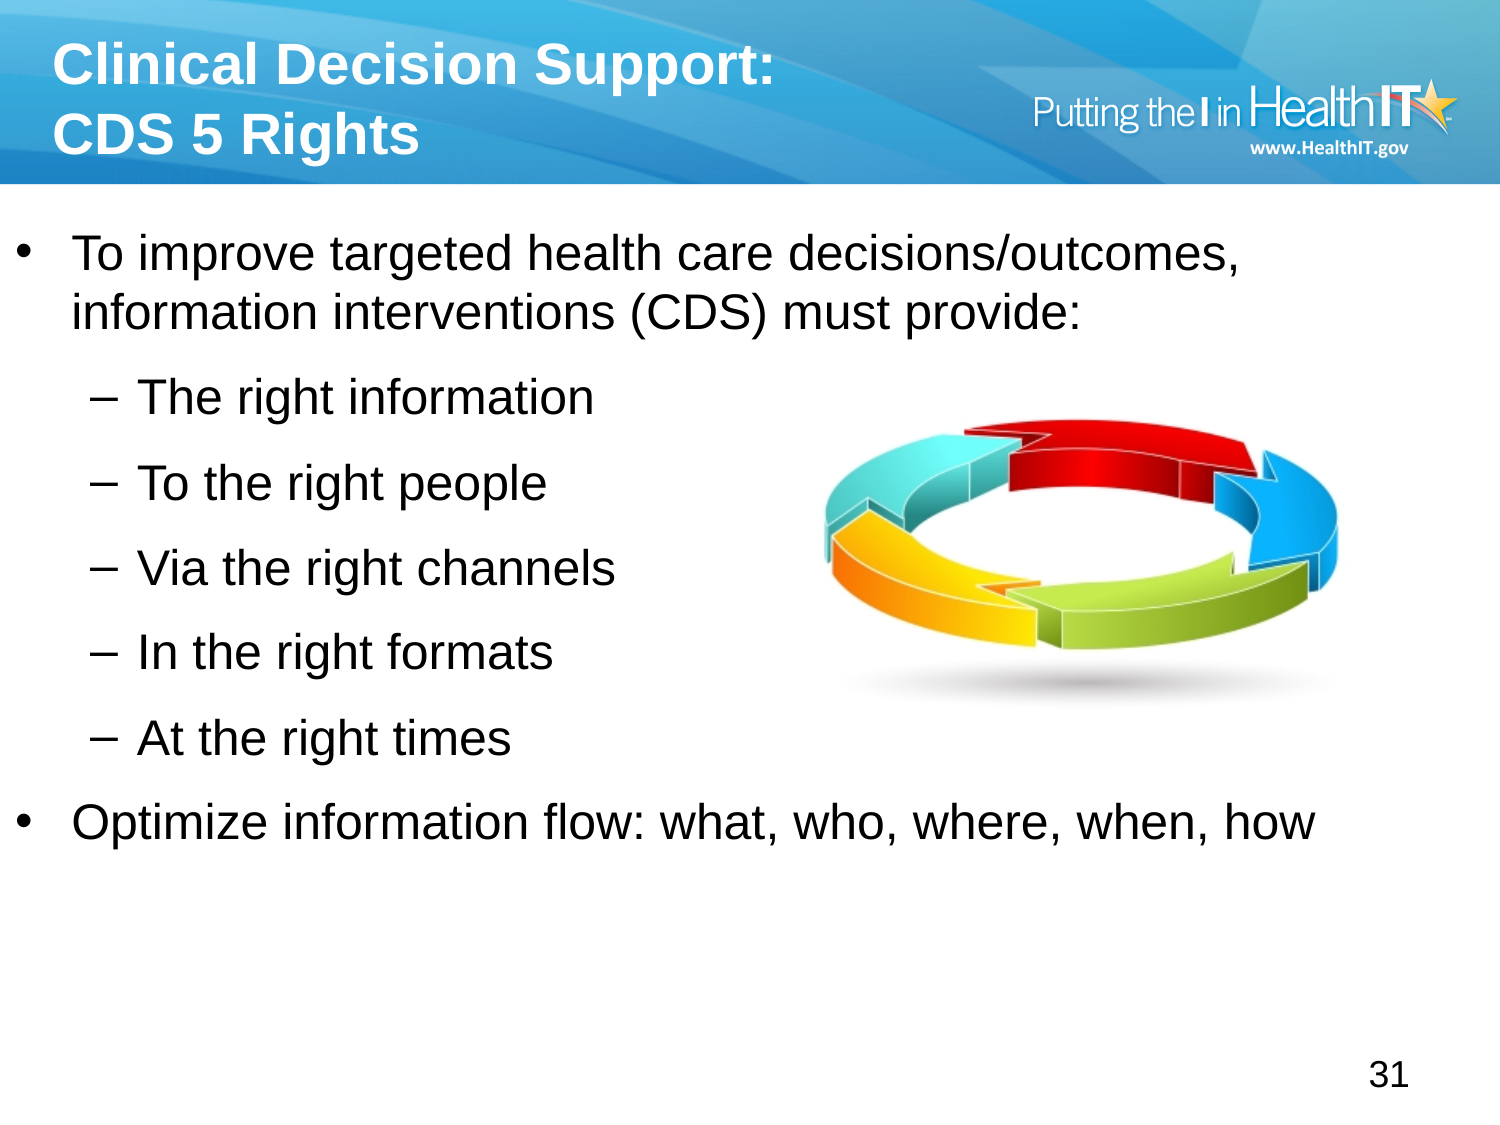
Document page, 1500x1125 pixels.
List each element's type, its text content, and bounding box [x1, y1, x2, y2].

slide_number 31 [1074, 1042, 1425, 1103]
title Clinical Decision Support: CDS 5 Rights [37, 12, 1000, 180]
picture [0, 0, 1500, 1125]
list To improve targeted health care decisions/outcomes, information interventions (CDS) must provide: The right information To the right people Via the right channels In the right formats At the right times Optimize information flow: what, who, where, when, how [0, 212, 1450, 1025]
picture [812, 417, 1384, 738]
